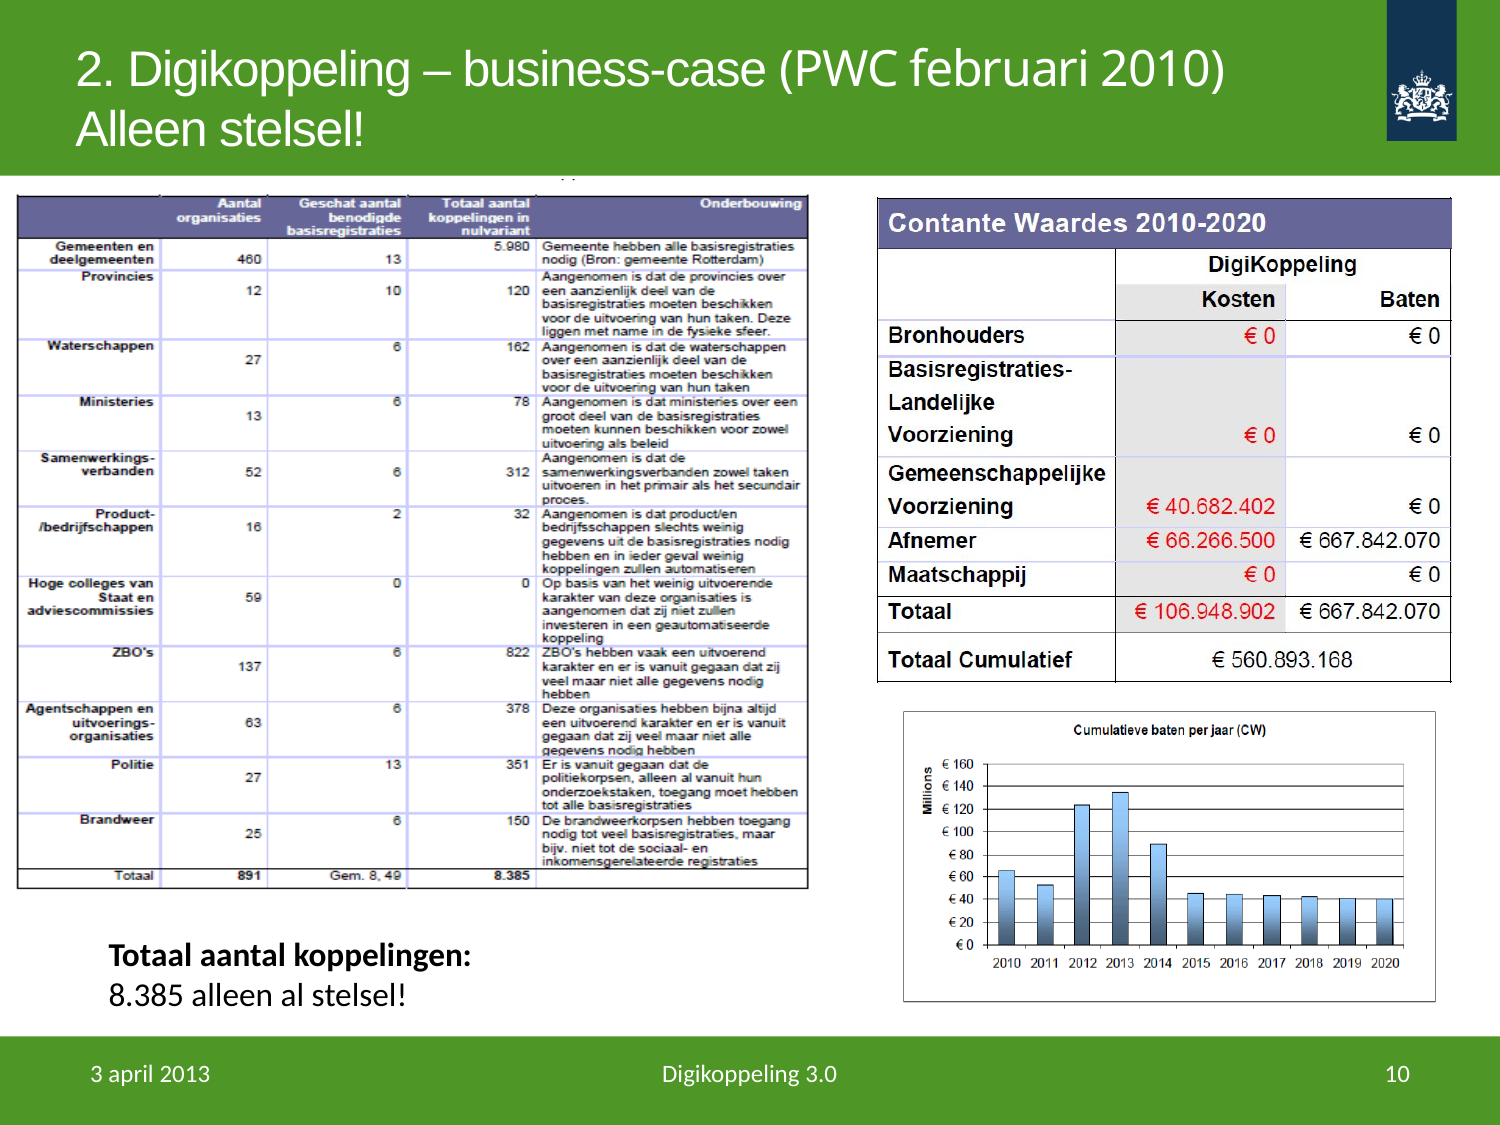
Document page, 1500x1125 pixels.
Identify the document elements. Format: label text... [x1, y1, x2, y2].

picture [671, 0, 1500, 141]
slide_number 10 [1074, 1042, 1425, 1103]
text_box Totaal aantal koppelingen: 8.385 alleen al stelsel! [93, 926, 630, 1021]
picture [0, 179, 826, 897]
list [899, 707, 1439, 1006]
picture [874, 196, 1452, 686]
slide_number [75, 1042, 425, 1103]
footer Digikoppeling 3.0 [512, 1042, 988, 1103]
title 2. Digikoppeling – business-case (PWC februari 2010) Alleen stelsel! [60, 49, 1348, 143]
